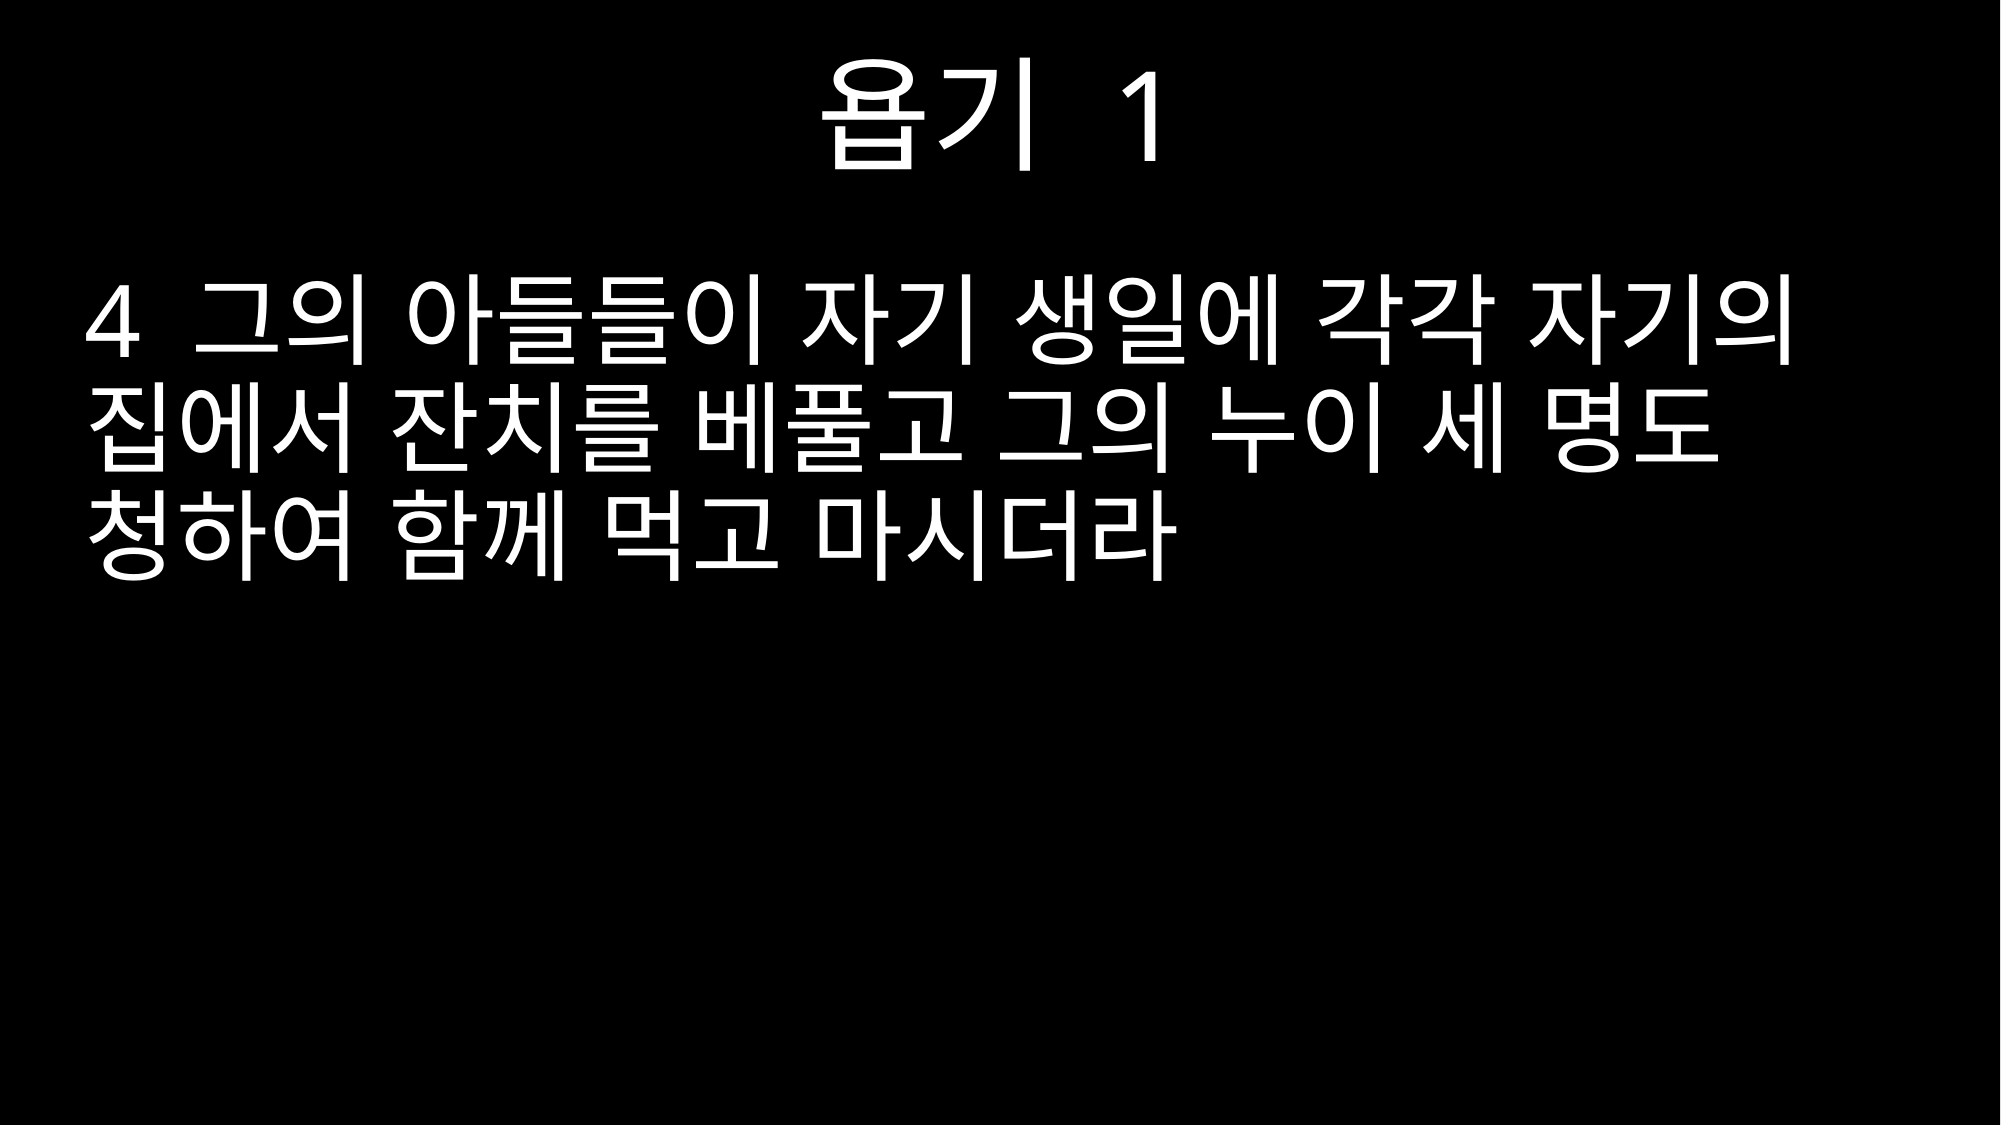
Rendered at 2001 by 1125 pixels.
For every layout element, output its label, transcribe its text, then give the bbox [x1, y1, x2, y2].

footer 욥기 1 [0, 32, 2000, 192]
picture [0, 0, 2001, 1125]
list 4 그의 아들들이 자기 생일에 각각 자기의 집에서 잔치를 베풀고 그의 누이 세 명도 청하여 함께 먹고 마시더라 [69, 263, 1953, 423]
